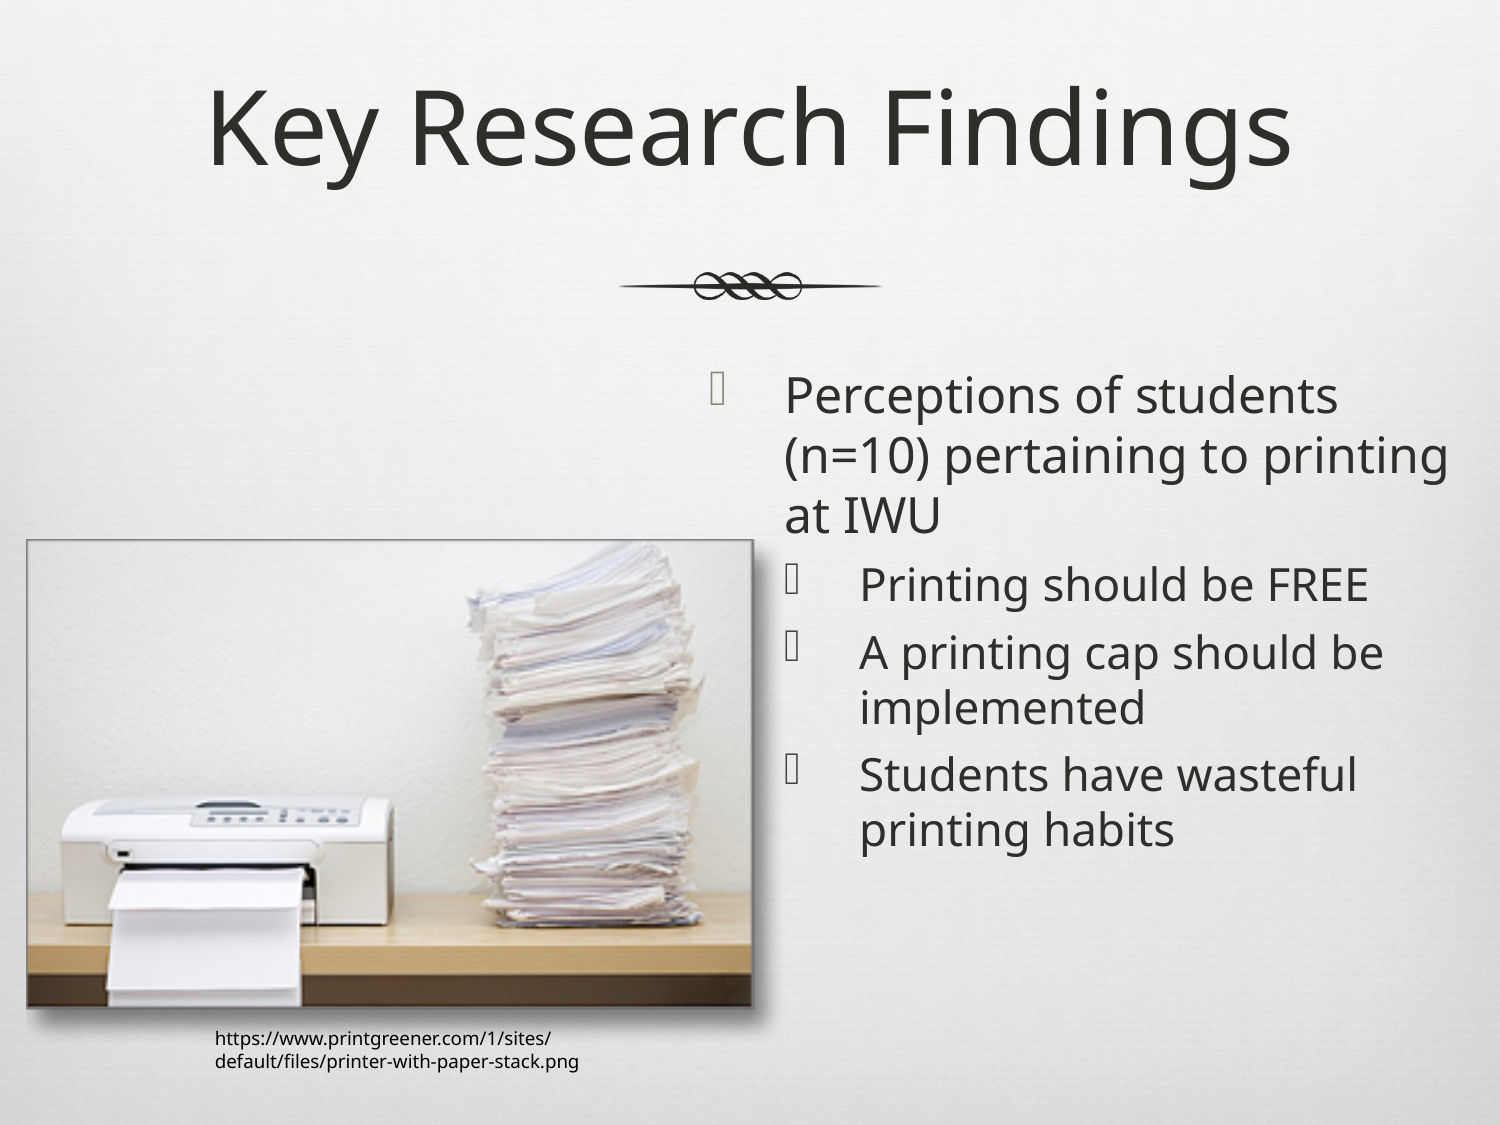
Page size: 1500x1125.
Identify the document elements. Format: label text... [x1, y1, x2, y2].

picture [25, 538, 786, 1047]
text_box https://www.printgreener.com/1/sites/default/files/printer-with-paper-stack.png [200, 1055, 608, 1080]
picture [615, 272, 885, 300]
list Perceptions of students (n=10) pertaining to printing at IWU Printing should be FREE A printing cap should be implemented Students have wasteful printing habits [694, 355, 1500, 956]
title Key Research Findings [112, 11, 1388, 236]
